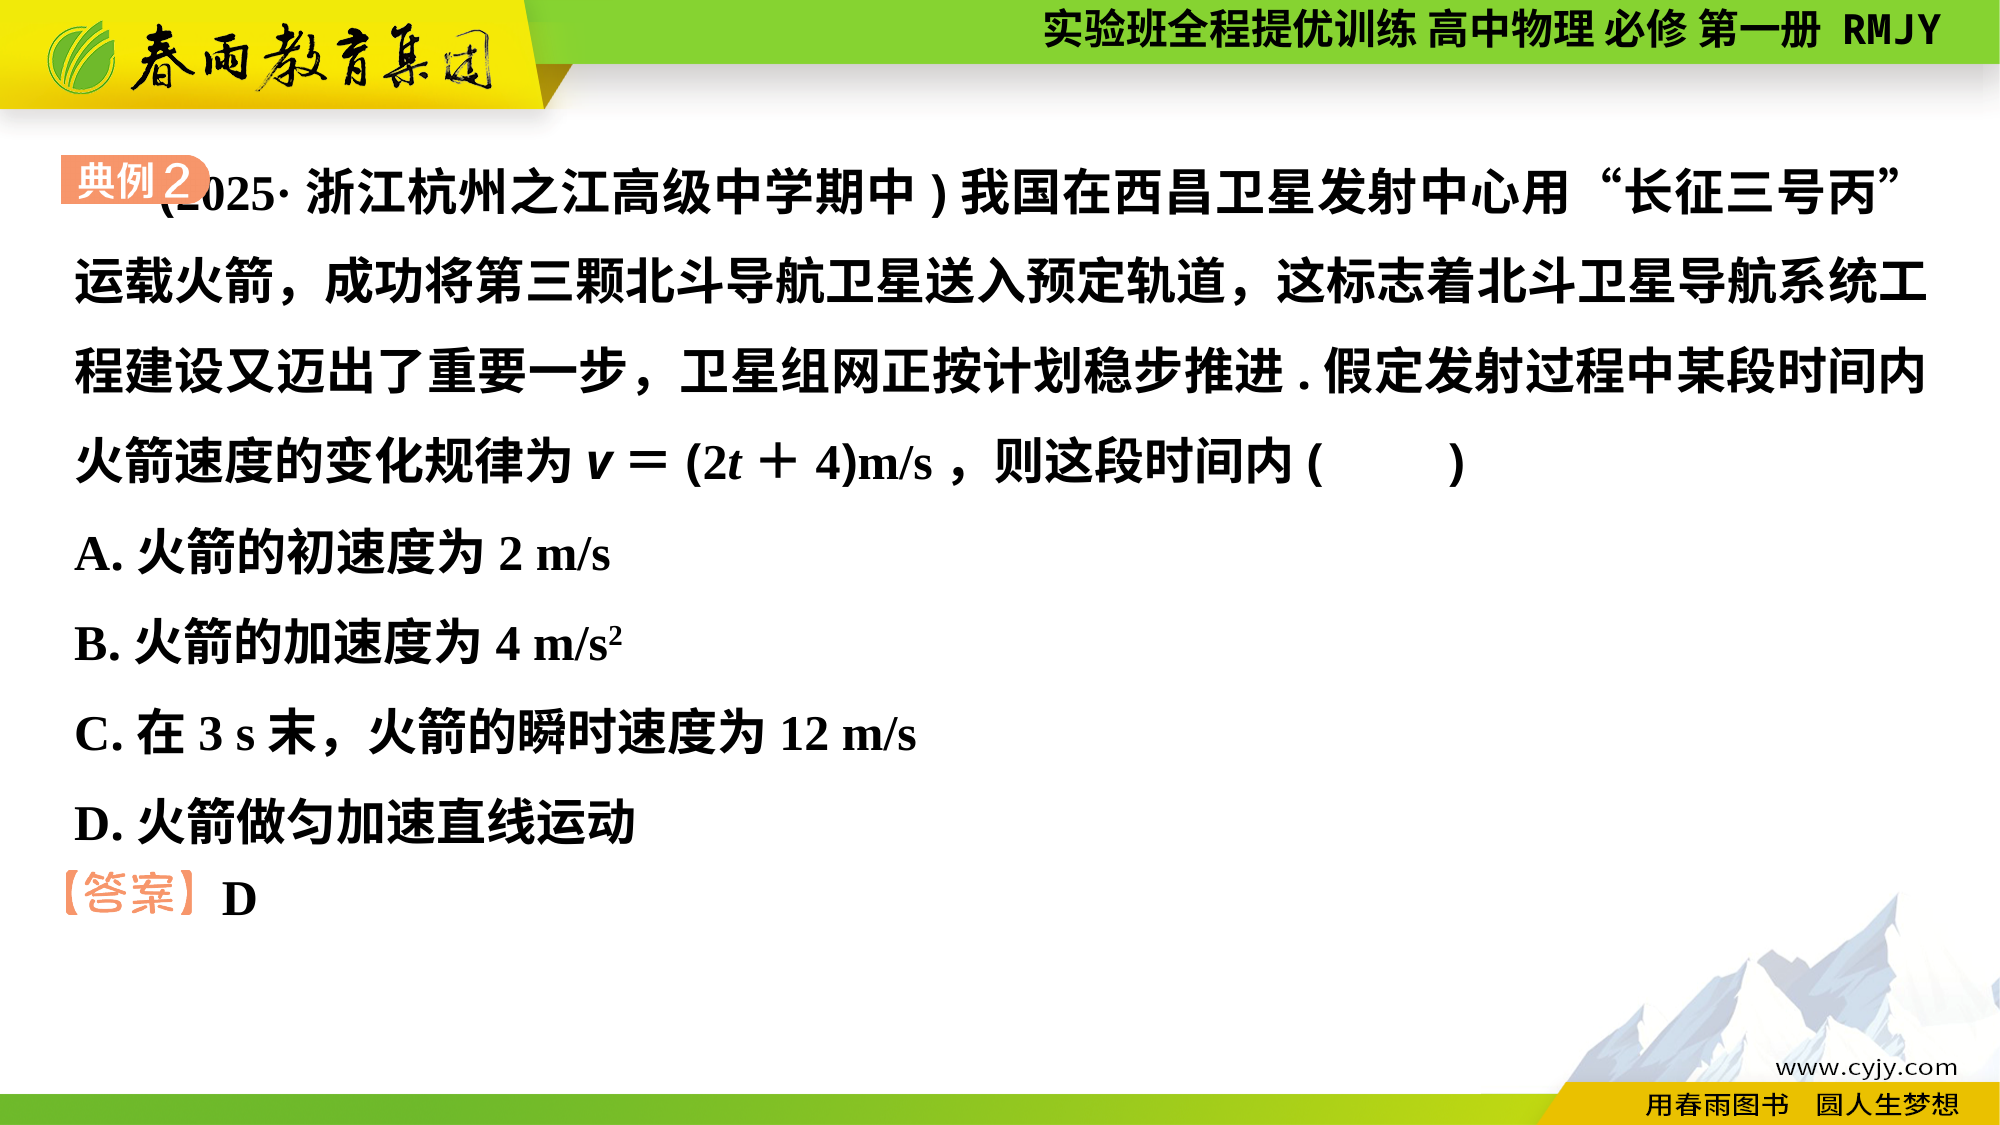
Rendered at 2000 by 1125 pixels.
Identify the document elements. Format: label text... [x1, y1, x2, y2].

text_box D [207, 857, 273, 933]
list (2025·浙江杭州之江高级中学期中)我国在西昌卫星发射中心用“长征三号丙”运载火箭，成功将第三颗北斗导航卫星送入预定轨道，这标志着北斗卫星导航系统工程建设又迈出了重要一步，卫星组网正按计划稳步推进.假定发射过程中某段时间内火箭速度的变化规律为v＝(2t＋4)m/s，则这段时间内( ) A.火箭的初速度为2 m/s B.火箭的加速度为4 m/s2 C.在3 s末，火箭的瞬时速度为12 m/s D.火箭做匀加速直线运动 [59, 122, 1944, 865]
picture [0, 0, 2000, 1125]
